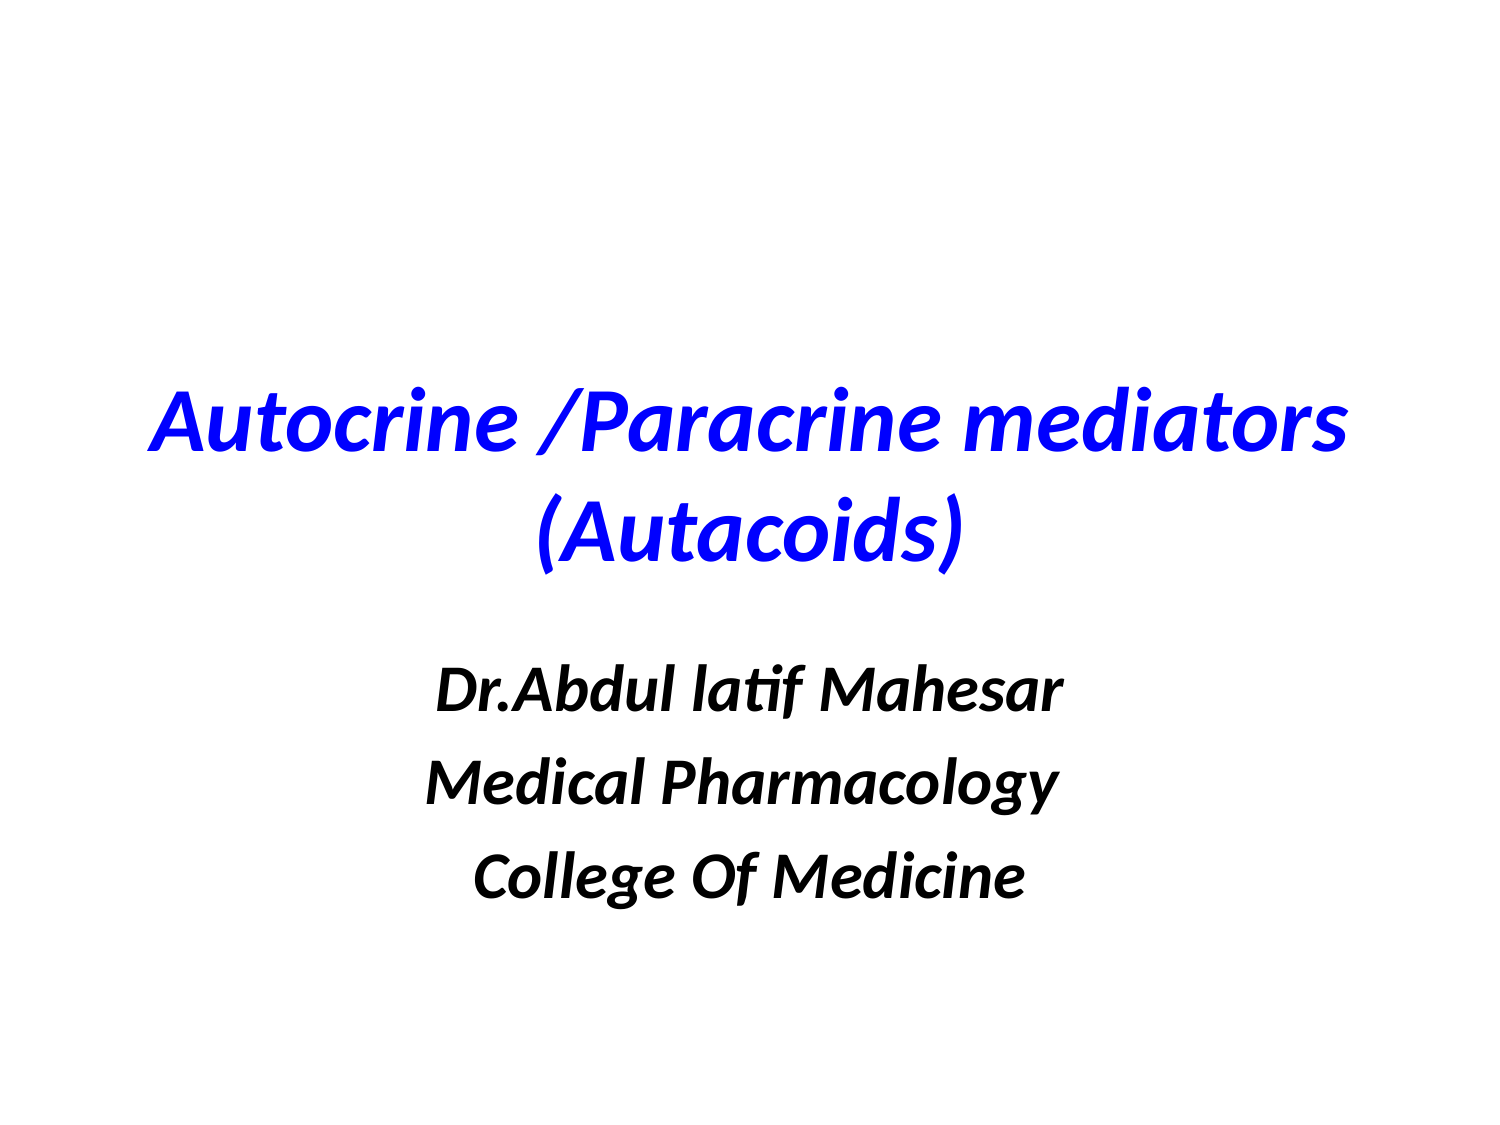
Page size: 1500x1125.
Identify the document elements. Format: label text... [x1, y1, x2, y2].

subtitle Dr.Abdul latif Mahesar Medical Pharmacology College Of Medicine [225, 637, 1275, 925]
title Autocrine /Paracrine mediators (Autacoids) [112, 349, 1388, 591]
